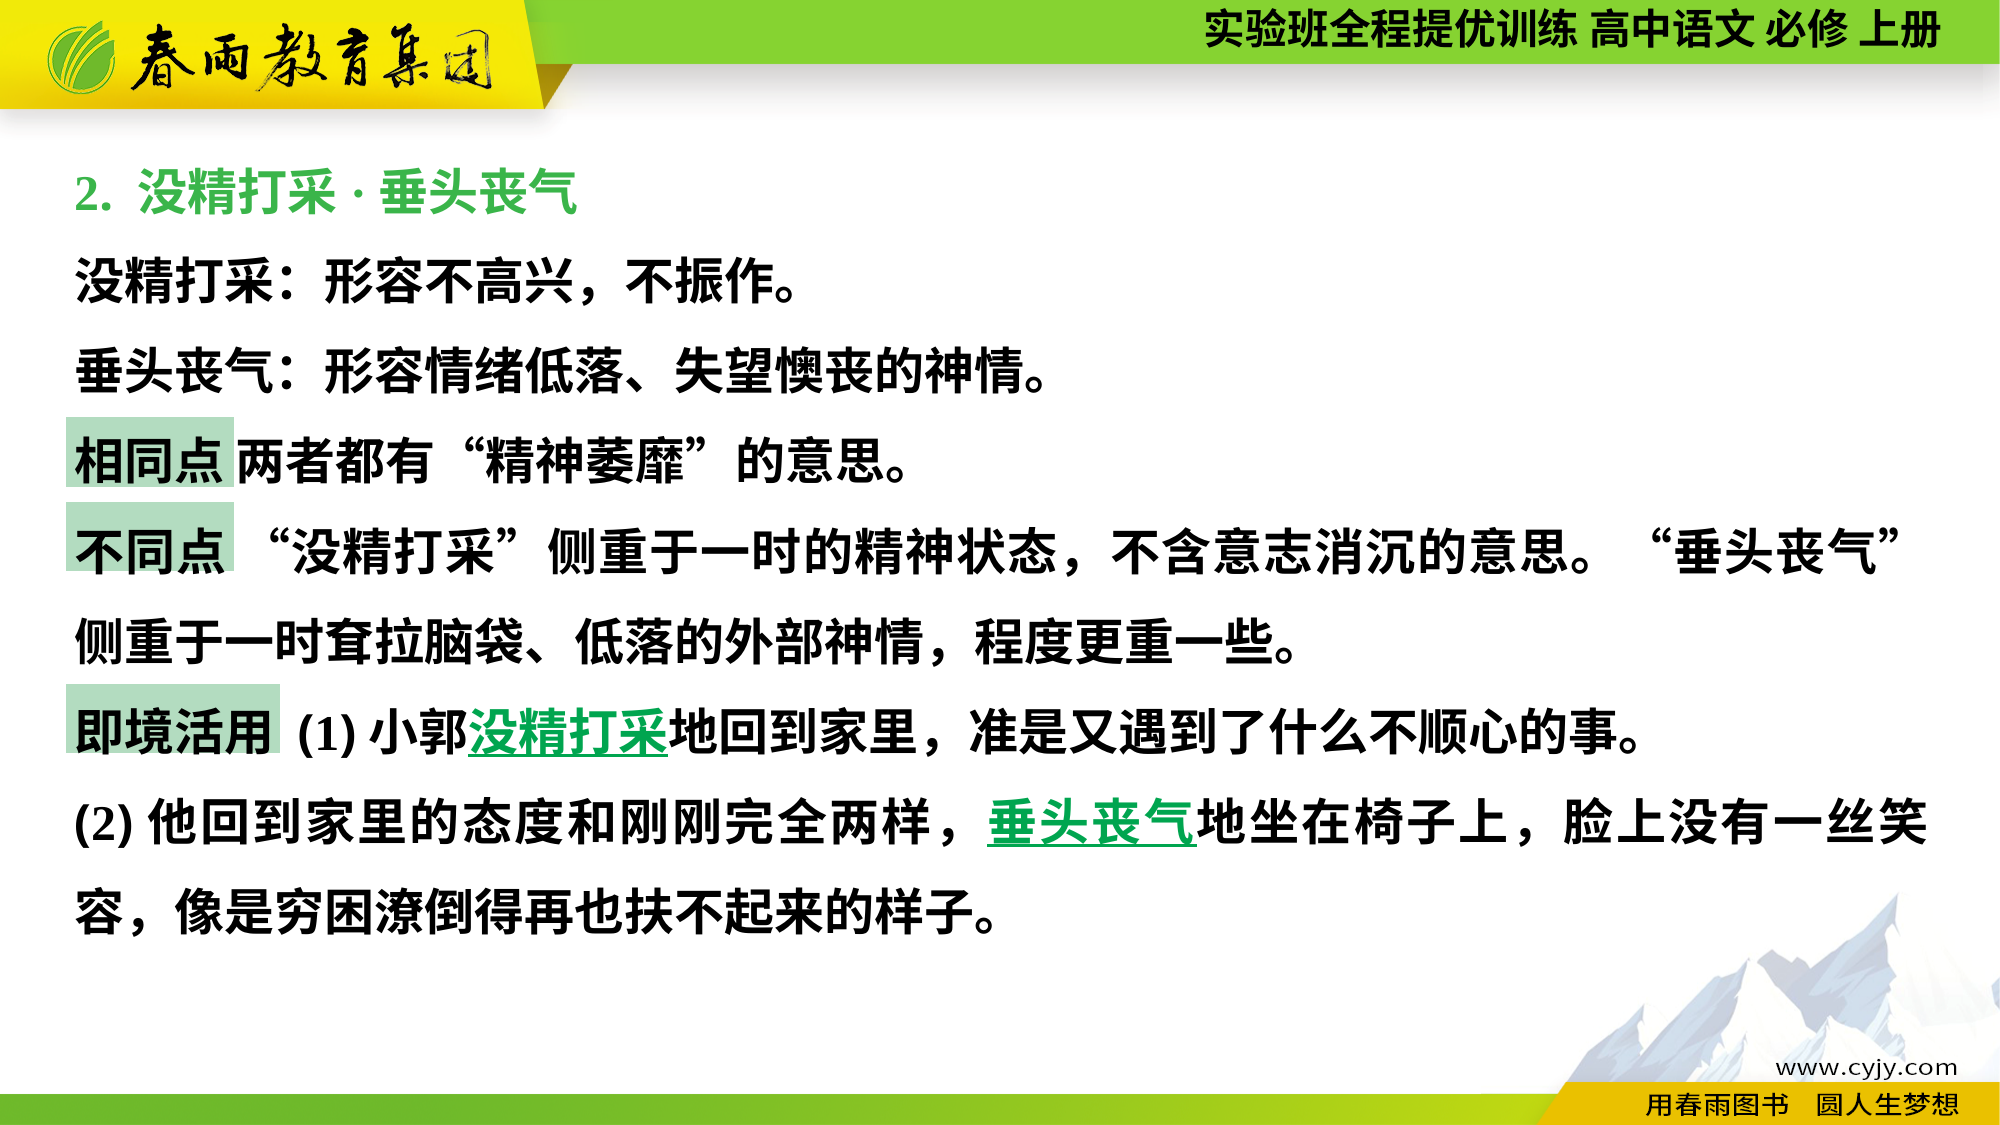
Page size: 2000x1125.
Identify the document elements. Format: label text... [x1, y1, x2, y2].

list 2. 没精打采·垂头丧气 没精打采：形容不高兴，不振作。 垂头丧气：形容情绪低落、失望懊丧的神情。 相同点 两者都有“精神萎靡”的意思。 不同点 “没精打采”侧重于一时的精神状态，不含意志消沉的意思。“垂头丧气”侧重于一时耷拉脑袋、低落的外部神情，程度更重一些。 即境活用 (1)小郭没精打采地回到家里，准是又遇到了什么不顺心的事。 (2)他回到家里的态度和刚刚完全两样，垂头丧气地坐在椅子上，脸上没有一丝笑容，像是穷困潦倒得再也扶不起来的样子。 [59, 122, 1944, 956]
picture [0, 0, 2000, 1125]
